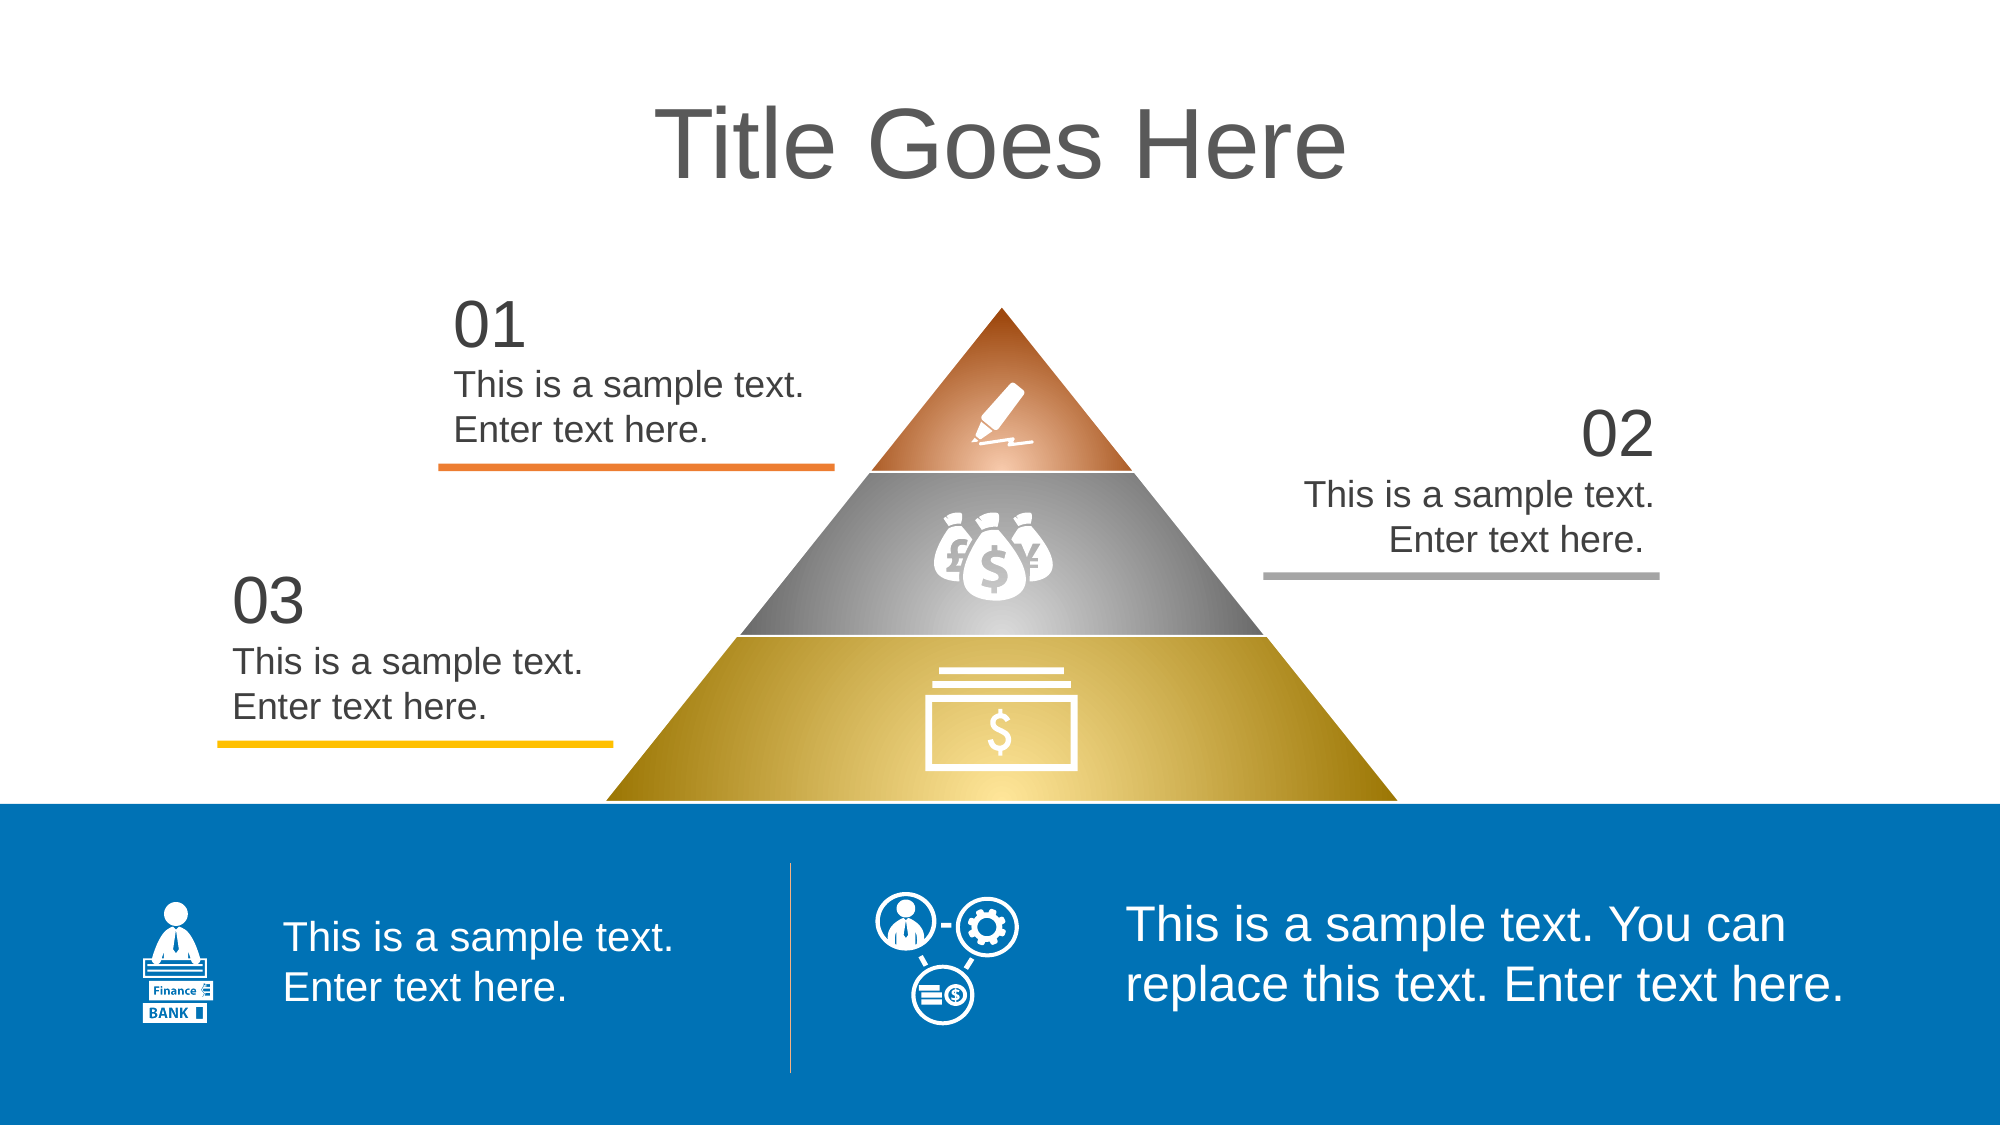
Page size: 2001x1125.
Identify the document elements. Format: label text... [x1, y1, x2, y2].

text_box [918, 955, 929, 967]
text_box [934, 512, 1053, 601]
text_box 02 This is a sample text. Enter text here. [1400, 382, 1671, 568]
text_box Title Goes Here [101, 71, 1901, 206]
text_box [963, 957, 975, 970]
text_box [1400, 571, 1661, 581]
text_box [925, 667, 1078, 772]
text_box This is a sample text. Enter text here. [267, 902, 751, 1017]
text_box [911, 964, 975, 1026]
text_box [971, 382, 1034, 447]
text_box [437, 463, 603, 472]
text_box [0, 803, 2000, 1125]
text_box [603, 305, 1400, 804]
text_box 01 This is a sample text. Enter text here. [438, 272, 845, 458]
text_box [875, 892, 937, 951]
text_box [142, 902, 214, 1023]
text_box This is a sample text. You can replace this text. Enter text here. [1110, 883, 1901, 1019]
text_box [216, 740, 603, 749]
text_box [941, 922, 952, 928]
text_box [955, 896, 1019, 958]
text_box 03 This is a sample text. Enter text here. [217, 549, 603, 735]
